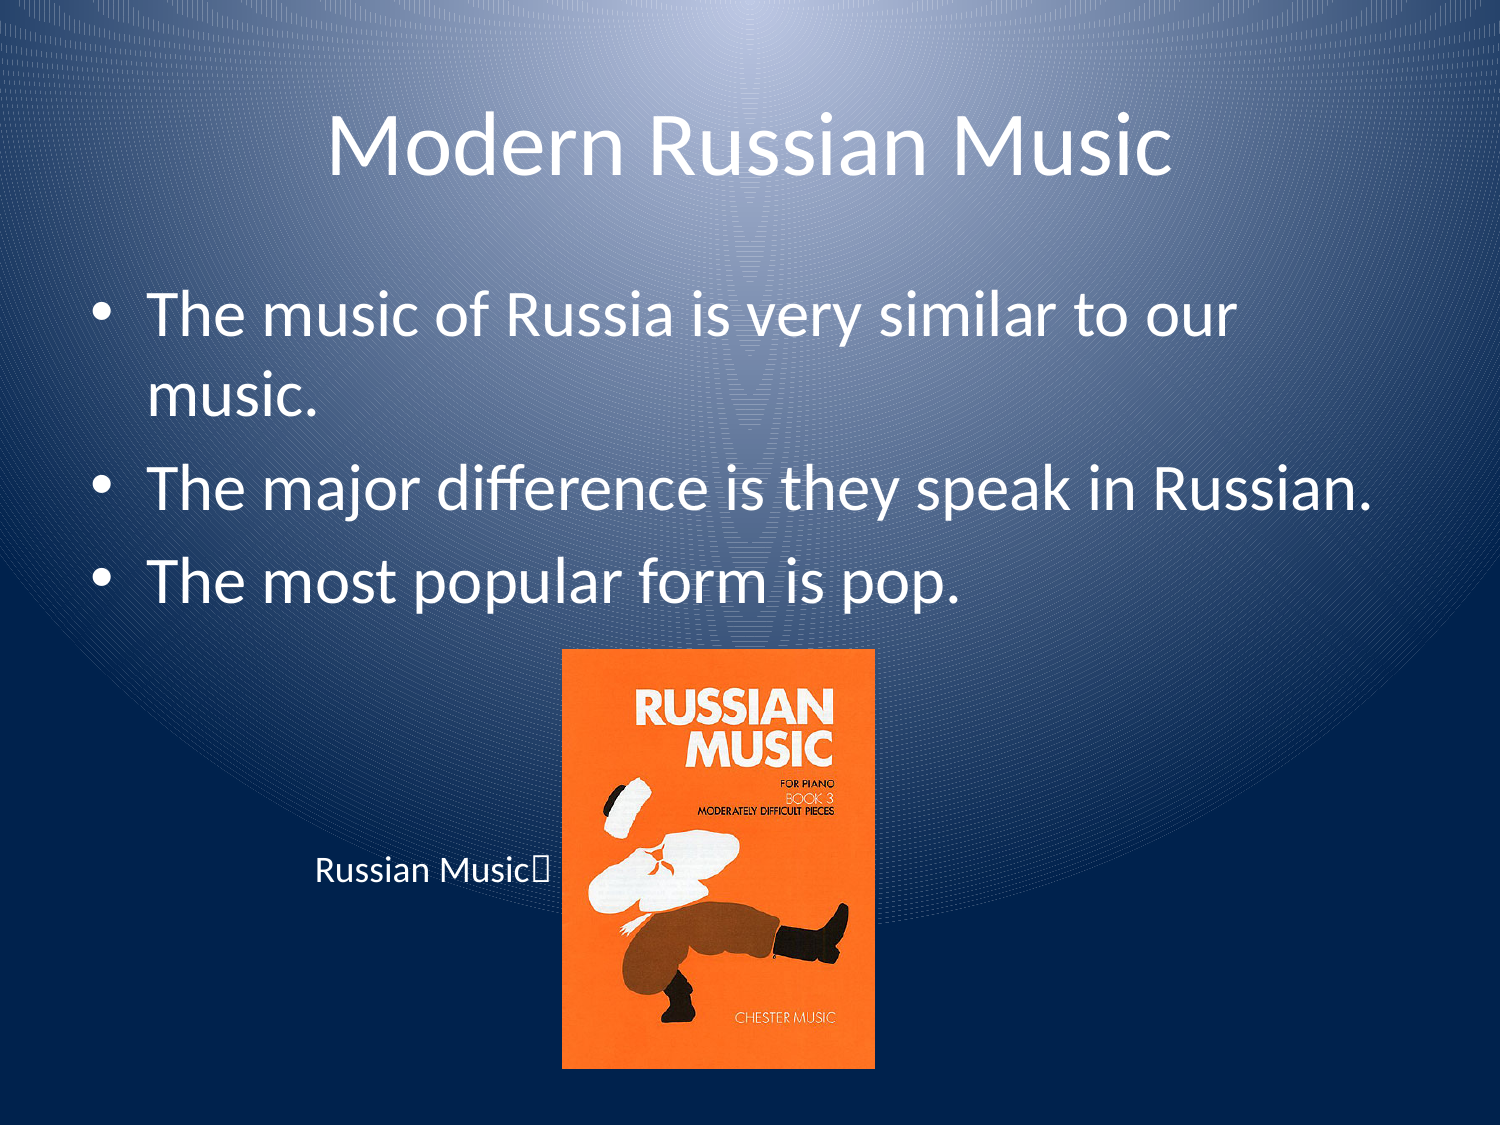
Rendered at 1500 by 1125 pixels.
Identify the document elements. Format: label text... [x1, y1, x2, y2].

title Modern Russian Music [75, 45, 1425, 233]
picture [562, 649, 876, 1070]
list The music of Russia is very similar to our music. The major difference is they speak in Russian. The most popular form is pop. [75, 262, 1425, 1005]
text_box Russian Music [300, 837, 557, 898]
